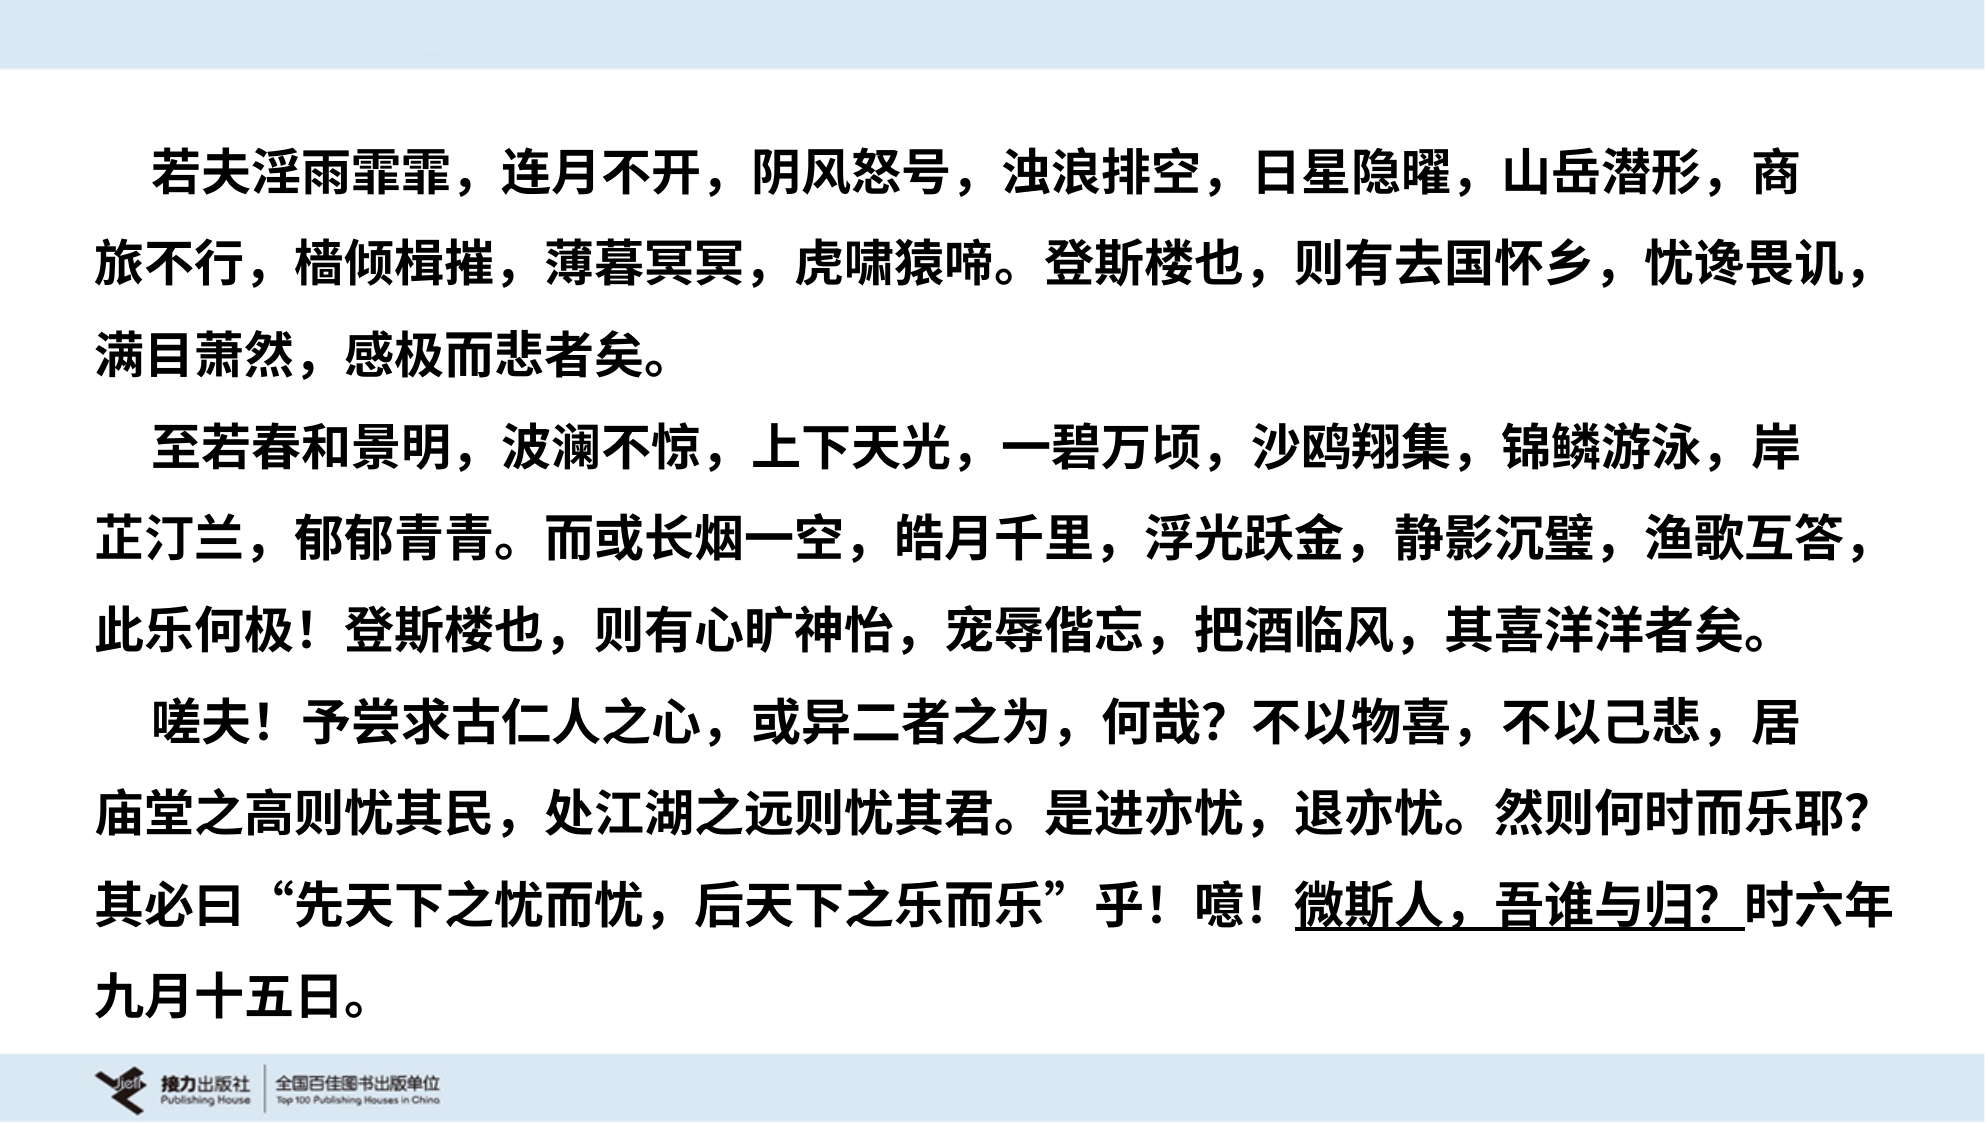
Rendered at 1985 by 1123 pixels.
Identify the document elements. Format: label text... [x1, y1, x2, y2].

text_box 若夫淫雨霏霏，连月不开，阴风怒号，浊浪排空，日星隐曜，山岳潜形，商 旅不行，樯倾楫摧，薄暮冥冥，虎啸猿啼。登斯楼也，则有去国怀乡，忧谗畏讥， 满目萧然，感极而悲者矣。 至若春和景明，波澜不惊，上下天光，一碧万顷，沙鸥翔集，锦鳞游泳，岸 芷汀兰，郁郁青青。而或长烟一空，皓月千里，浮光跃金，静影沉璧，渔歌互答， 此乐何极！登斯楼也，则有心旷神怡，宠辱偕忘，把酒临风，其喜洋洋者矣。 嗟夫！予尝求古仁人之心，或异二者之为，何哉？不以物喜，不以己悲，居 庙堂之高则忧其民，处江湖之远则忧其君。是进亦忧，退亦忧。然则何时而乐耶？ 其必曰“先天下之忧而忧，后天下之乐而乐”乎！噫！微斯人，吾谁与归？时六年 九月十五日。 [94, 108, 1892, 1026]
picture [0, 0, 1985, 1122]
